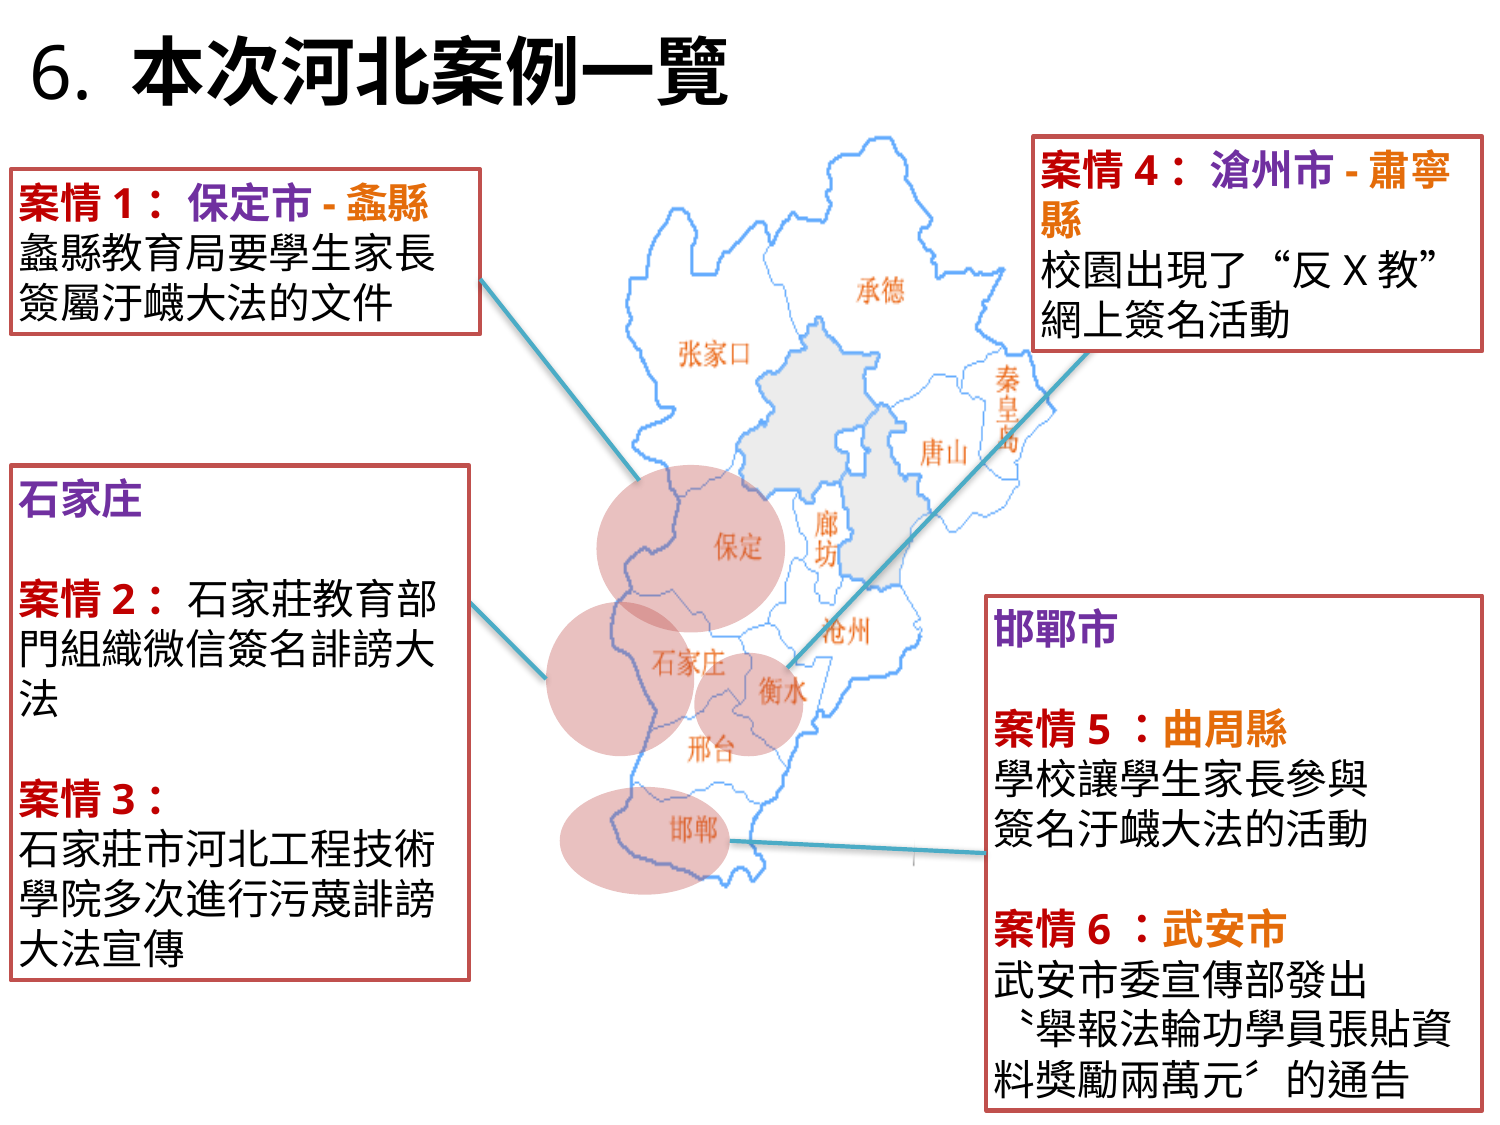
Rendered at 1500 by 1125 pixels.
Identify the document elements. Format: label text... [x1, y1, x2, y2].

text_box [729, 840, 987, 856]
text_box 邯鄲市 案情5：曲周縣 學校讓學生家長參與 簽名汙衊大法的活動 案情6：武安市 武安市委宣傳部發出 〝舉報法輪功學員張貼資料獎勵兩萬元〞的通告 [986, 595, 1483, 1111]
text_box 石家庄 案情2：石家莊教育部門組織微信簽名誹謗大法 案情3： 石家莊市河北工程技術學院多次進行污蔑誹謗大法宣傳 [10, 465, 470, 981]
text_box 案情1：保定市-螽縣 蠡縣教育局要學生家長 簽屬汙衊大法的文件 [10, 169, 481, 335]
picture [493, 114, 1113, 916]
text_box 案情4：滄州市-肅寧縣 校園出現了“反X教”網上簽名活動 [1119, 136, 1483, 352]
text_box 6. 本次河北案例一覽 [22, 17, 738, 122]
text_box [469, 601, 547, 680]
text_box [787, 302, 1135, 669]
